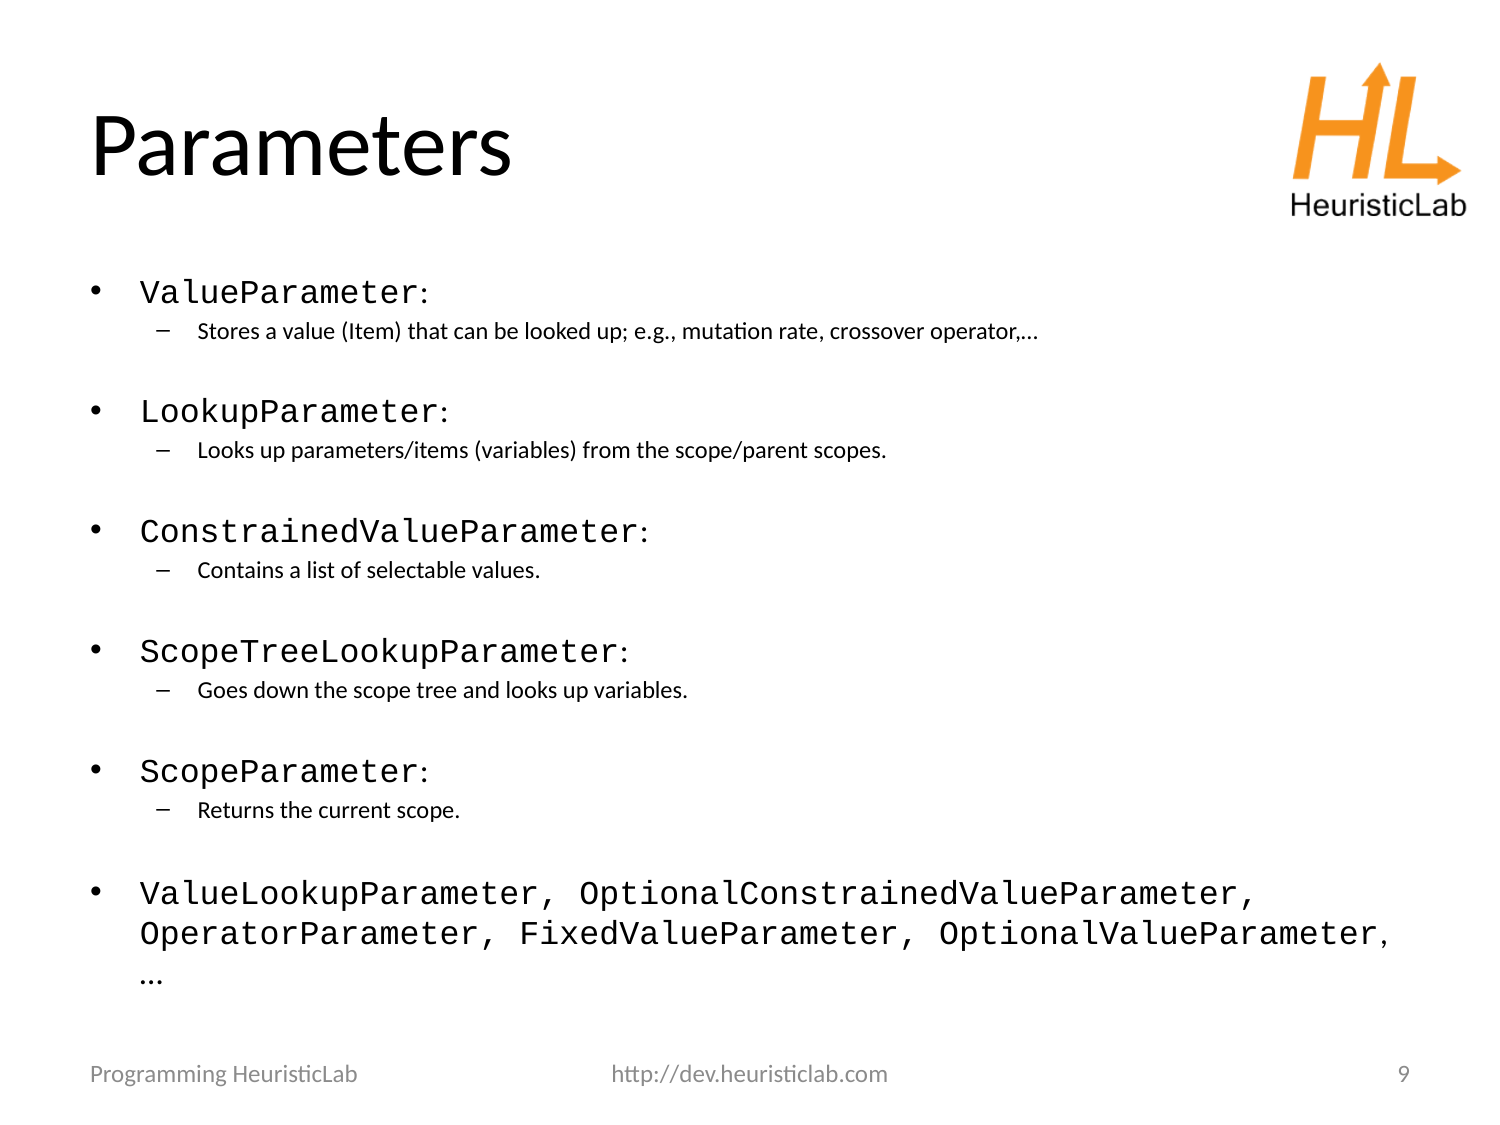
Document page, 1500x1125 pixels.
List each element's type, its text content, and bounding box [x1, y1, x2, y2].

title Parameters [75, 45, 1282, 233]
slide_number 9 [1074, 1042, 1425, 1103]
list ValueParameter: Stores a value (Item) that can be looked up; e.g., mutation rate, crossover operator,… LookupParameter: Looks up parameters/items (variables) from the scope/parent scopes. ConstrainedValueParameter: Contains a list of selectable values. ScopeTreeLookupParameter: Goes down the scope tree and looks up variables. ScopeParameter: Returns the current scope. ValueLookupParameter, OptionalConstrainedValueParameter, OperatorParameter, FixedValueParameter, OptionalValueParameter,… [75, 262, 1425, 1005]
picture [1281, 27, 1474, 244]
footer http://dev.heuristiclab.com [512, 1042, 988, 1103]
slide_number Programming HeuristicLab [75, 1042, 425, 1103]
